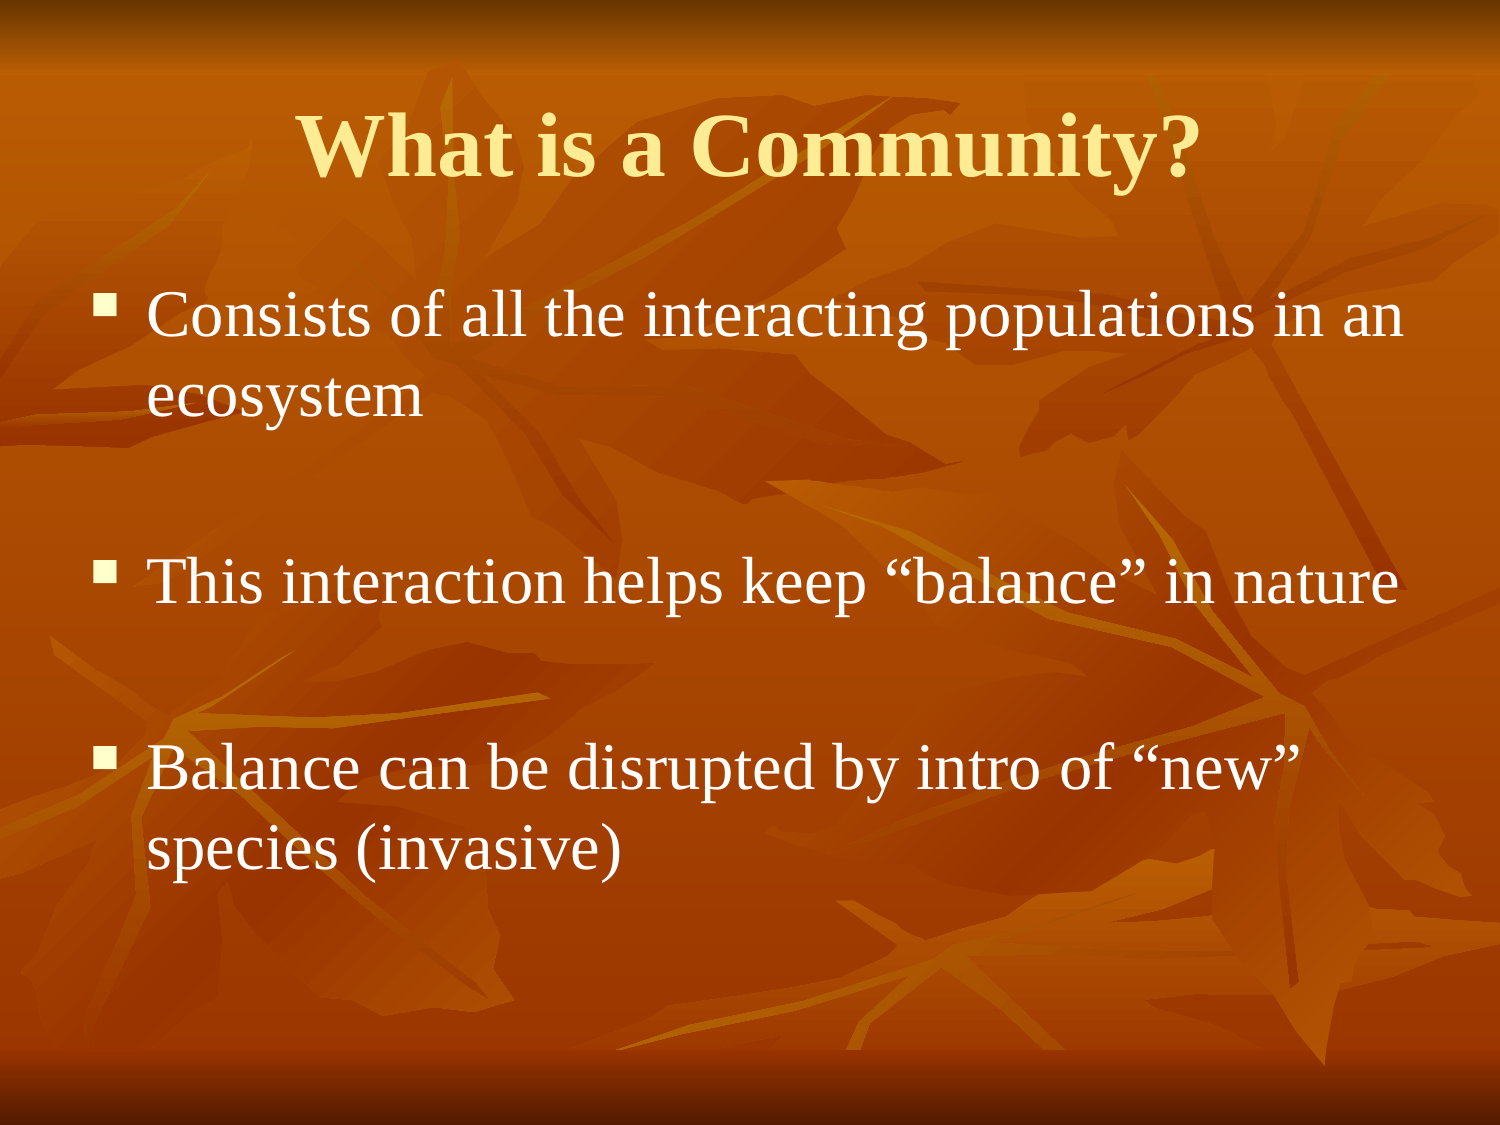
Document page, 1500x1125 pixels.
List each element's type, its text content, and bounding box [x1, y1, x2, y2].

list Consists of all the interacting populations in an ecosystem This interaction helps keep “balance” in nature Balance can be disrupted by intro of “new” species (invasive) [74, 262, 1426, 1006]
title What is a Community? [74, 45, 1426, 234]
